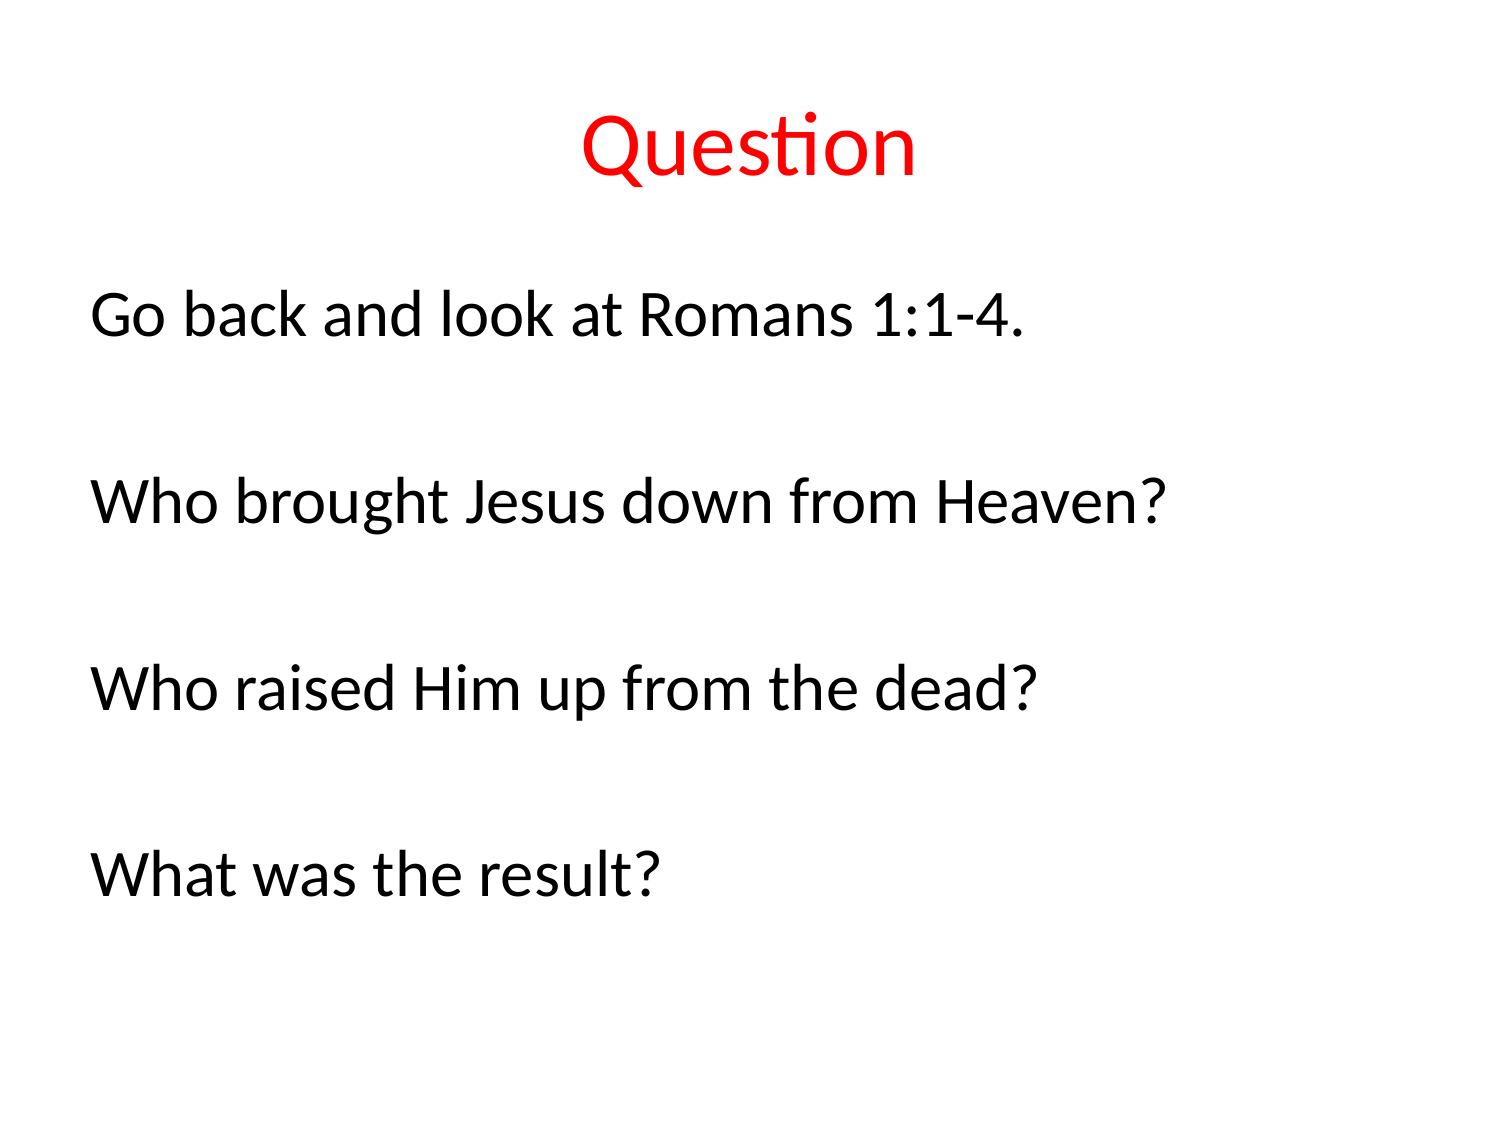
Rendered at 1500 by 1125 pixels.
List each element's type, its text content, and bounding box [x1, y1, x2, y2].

title Question [75, 45, 1425, 233]
list Go back and look at Romans 1:1-4. Who brought Jesus down from Heaven? Who raised Him up from the dead? What was the result? [75, 262, 1425, 1005]
